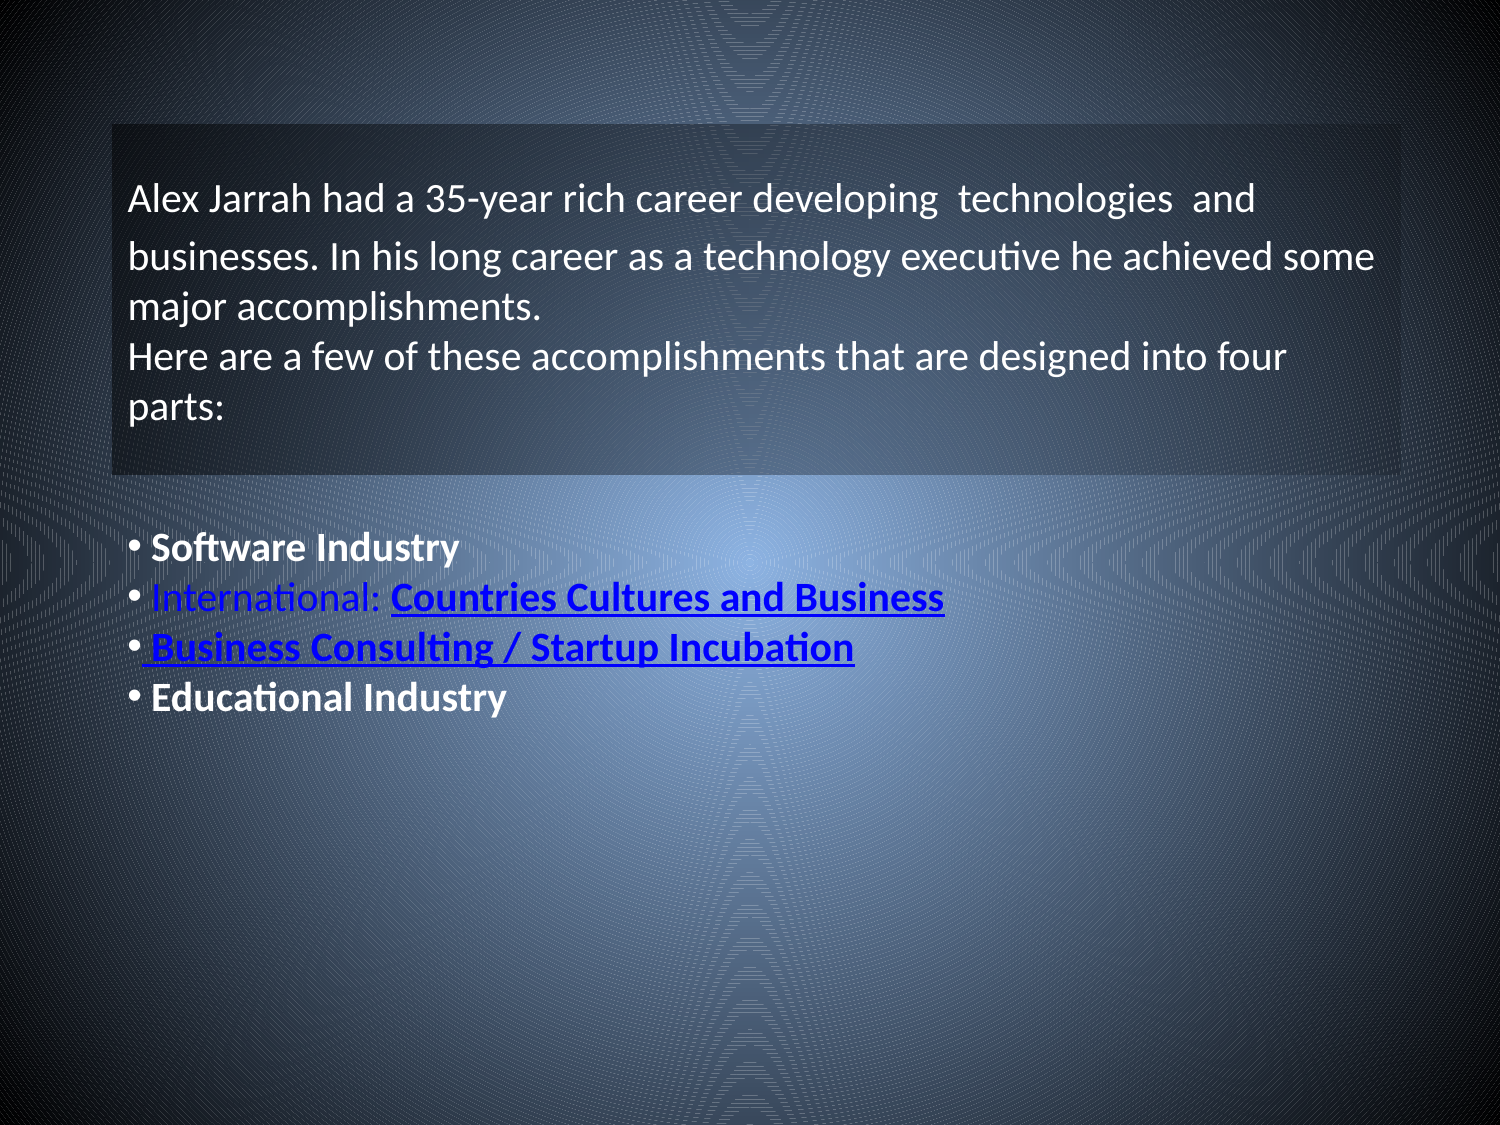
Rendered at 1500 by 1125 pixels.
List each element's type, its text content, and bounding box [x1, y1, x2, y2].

title [112, 62, 1388, 123]
subtitle Alex Jarrah had a 35-year rich career developing technologies and businesses. In his long career as a technology executive he achieved some major accomplishments. Here are a few of these accomplishments that are designed into four parts: [110, 123, 1402, 477]
text_box Software Industry International: Countries Cultures and Business Business Consulting / Startup Incubation Educational Industry [112, 512, 1350, 728]
